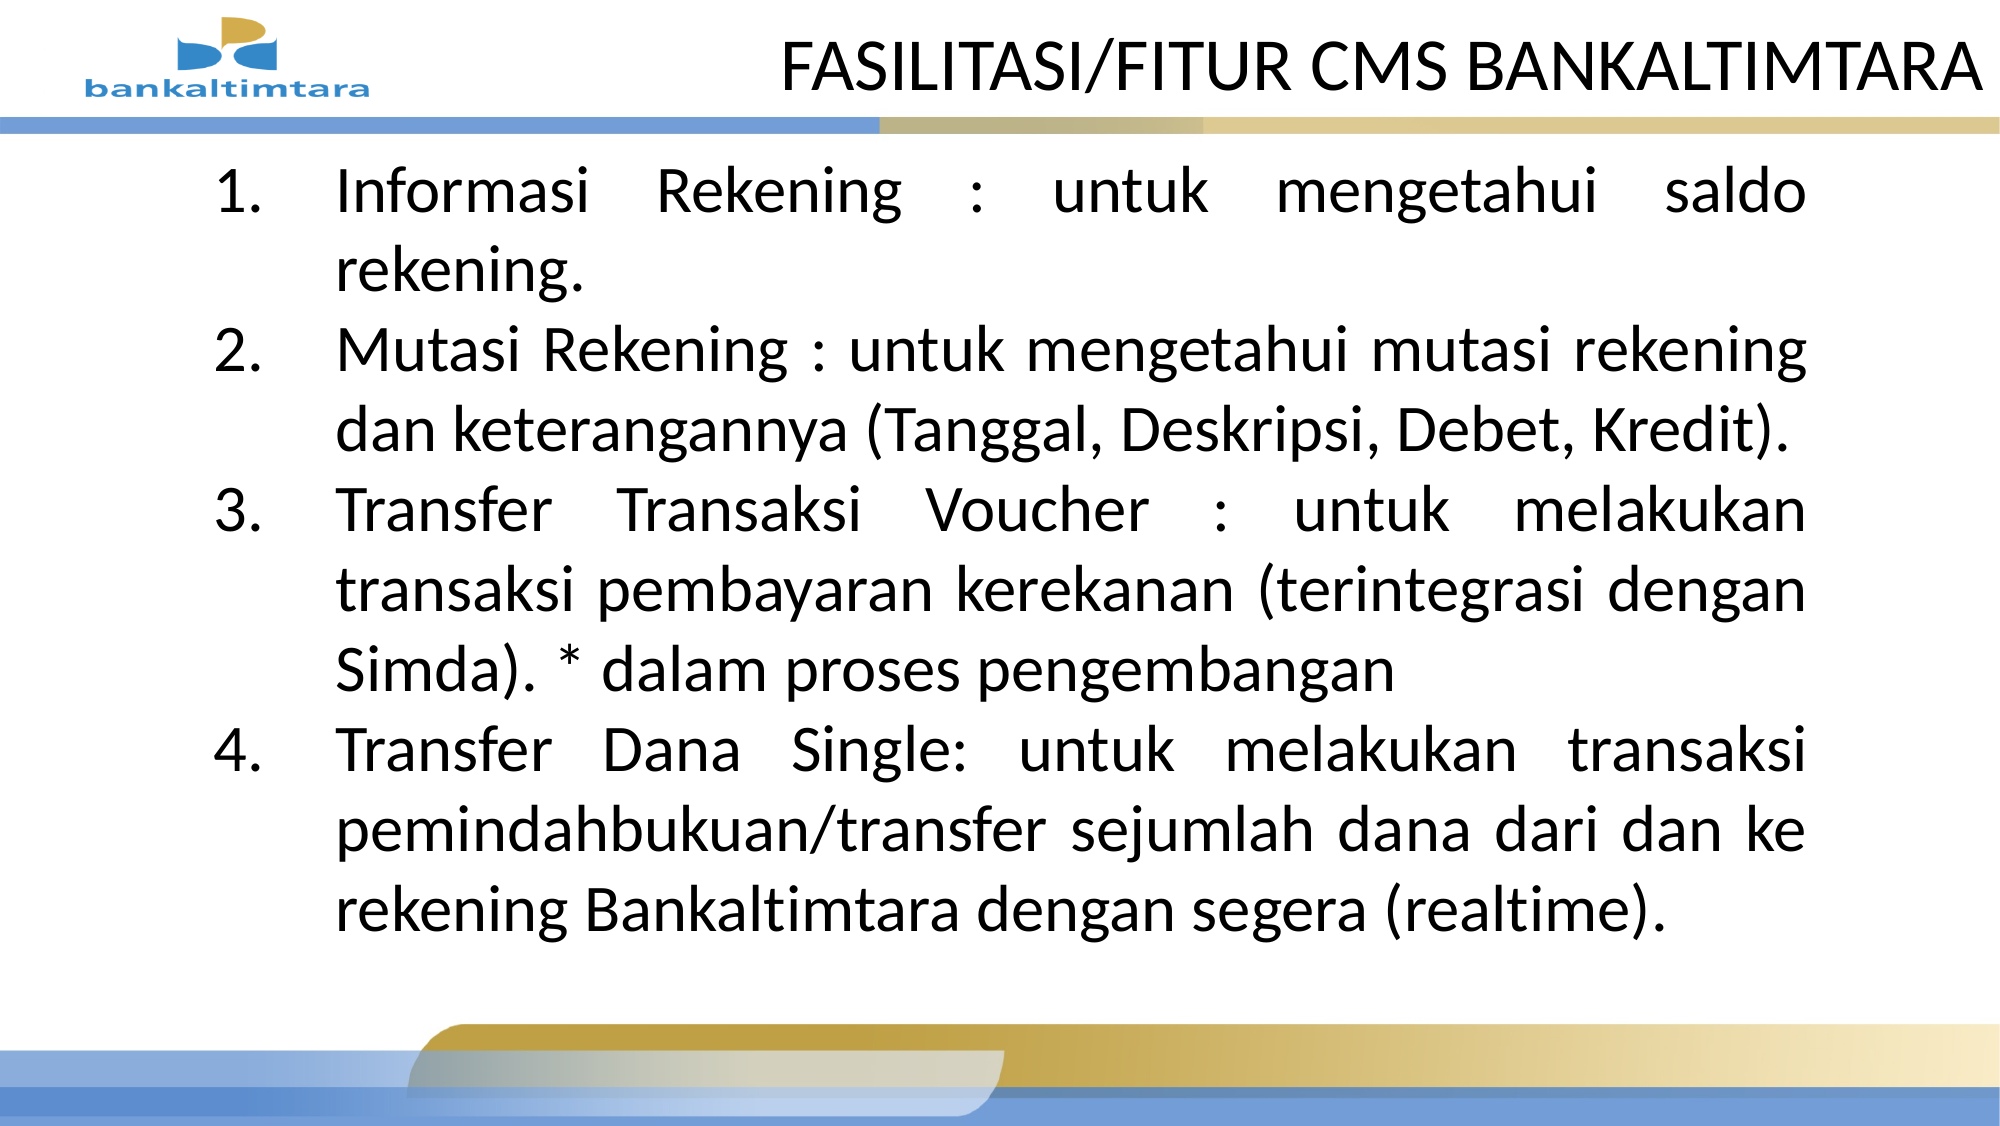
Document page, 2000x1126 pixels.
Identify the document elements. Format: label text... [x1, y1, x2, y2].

picture [0, 0, 2000, 1126]
text_box FASILITASI/FITUR CMS BANKALTIMTARA [405, 0, 2000, 122]
text_box Informasi Rekening : untuk mengetahui saldo rekening. Mutasi Rekening : untuk mengetahui mutasi rekening dan keterangannya (Tanggal, Deskripsi, Debet, Kredit). Transfer Transaksi Voucher : untuk melakukan transaksi pembayaran kerekanan (terintegrasi dengan Simda). * dalam proses pengembangan Transfer Dana Single: untuk melakukan transaksi pemindahbukuan/transfer sejumlah dana dari dan ke rekening Bankaltimtara dengan segera (realtime). [198, 137, 1824, 865]
